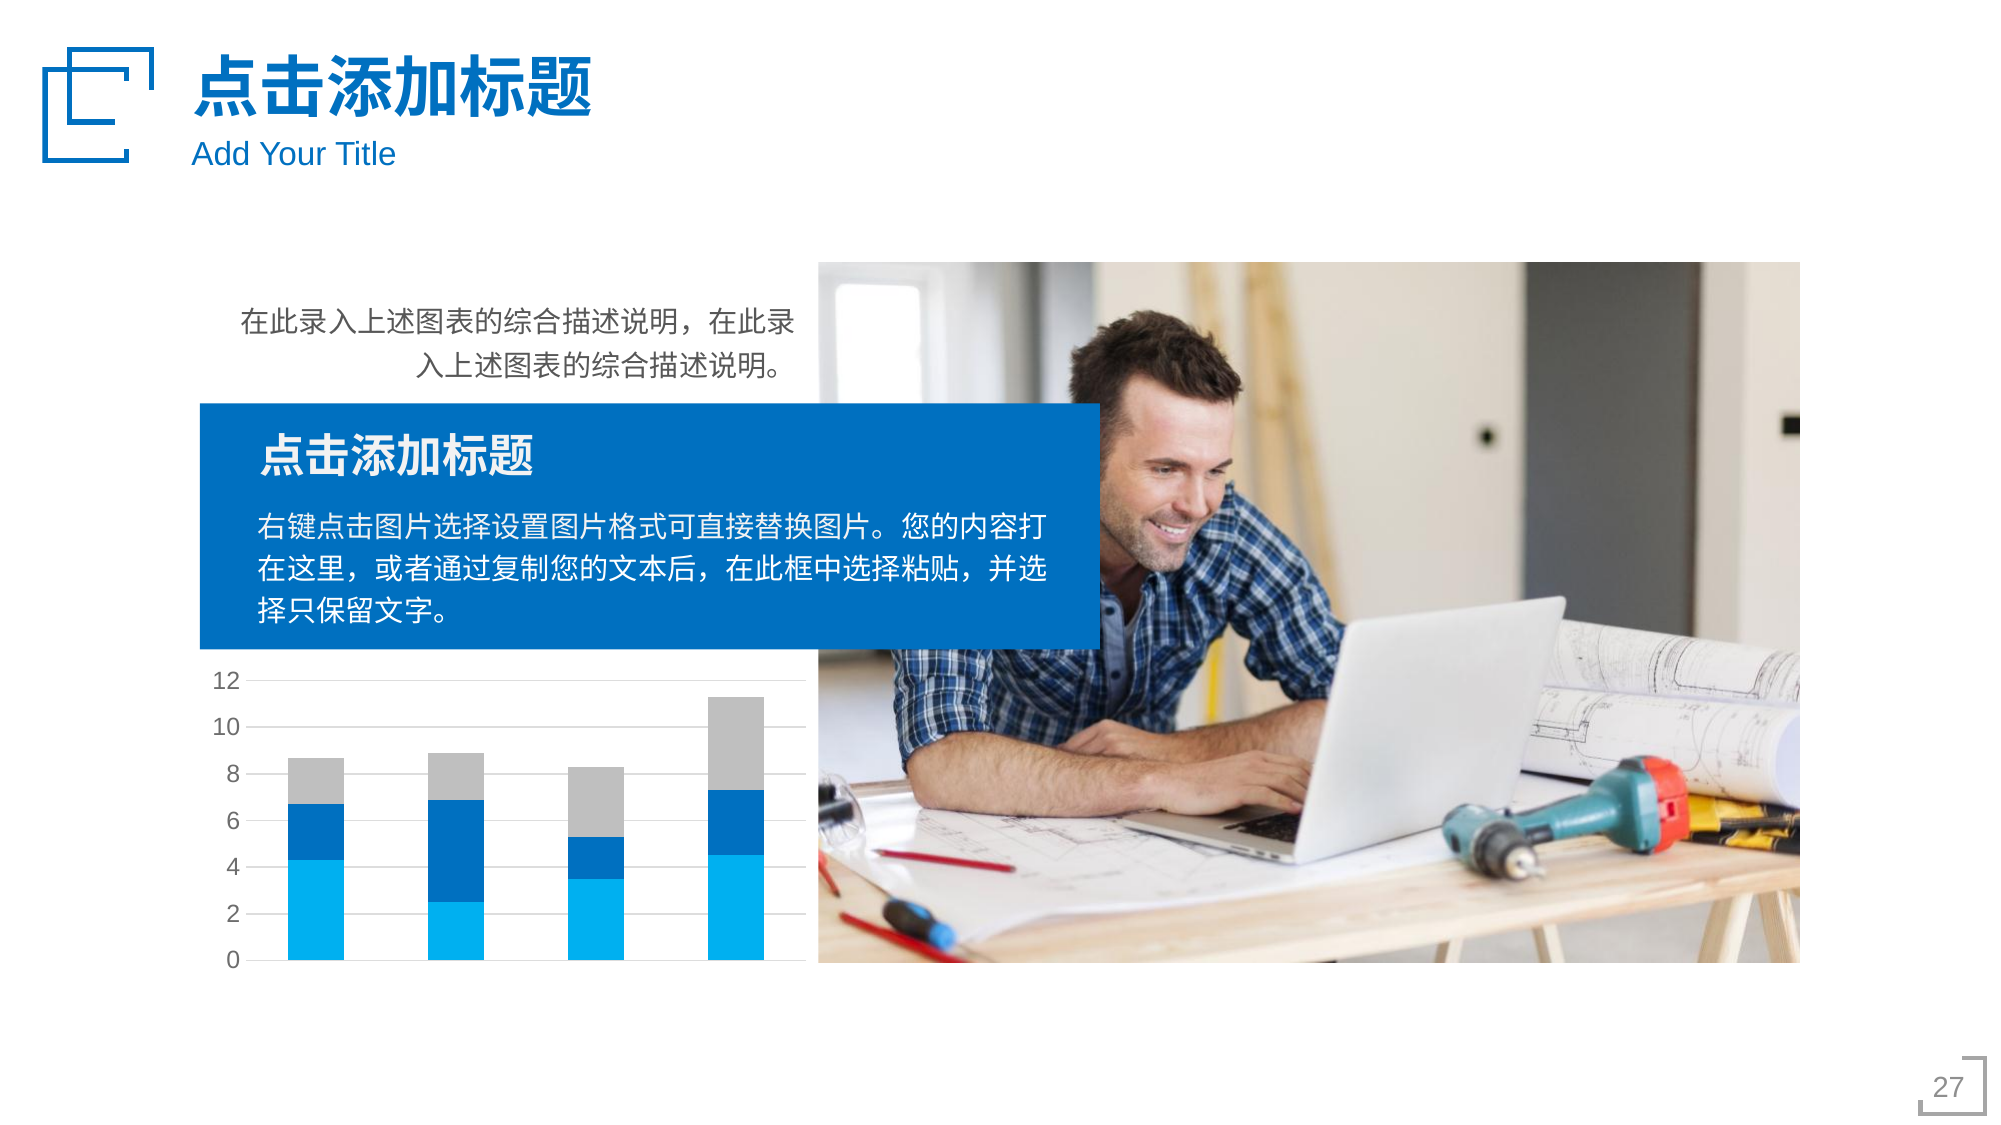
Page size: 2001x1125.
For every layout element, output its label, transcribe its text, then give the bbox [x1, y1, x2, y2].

text_box 右键点击图片选择设置图片格式可直接替换图片。您的内容打在这里，或者通过复制您的文本后，在此框中选择粘贴，并选择只保留文字。 [246, 496, 1082, 634]
text_box 在此录入上述图表的综合描述说明，在此录入上述图表的综合描述说明。 [200, 286, 811, 390]
text_box [199, 402, 1101, 650]
text_box 点击添加标题 [248, 421, 546, 488]
text_box 点击添加标题 [177, 36, 609, 132]
text_box [817, 261, 1801, 963]
chart [199, 660, 819, 981]
text_box Add Your Title [176, 124, 555, 180]
